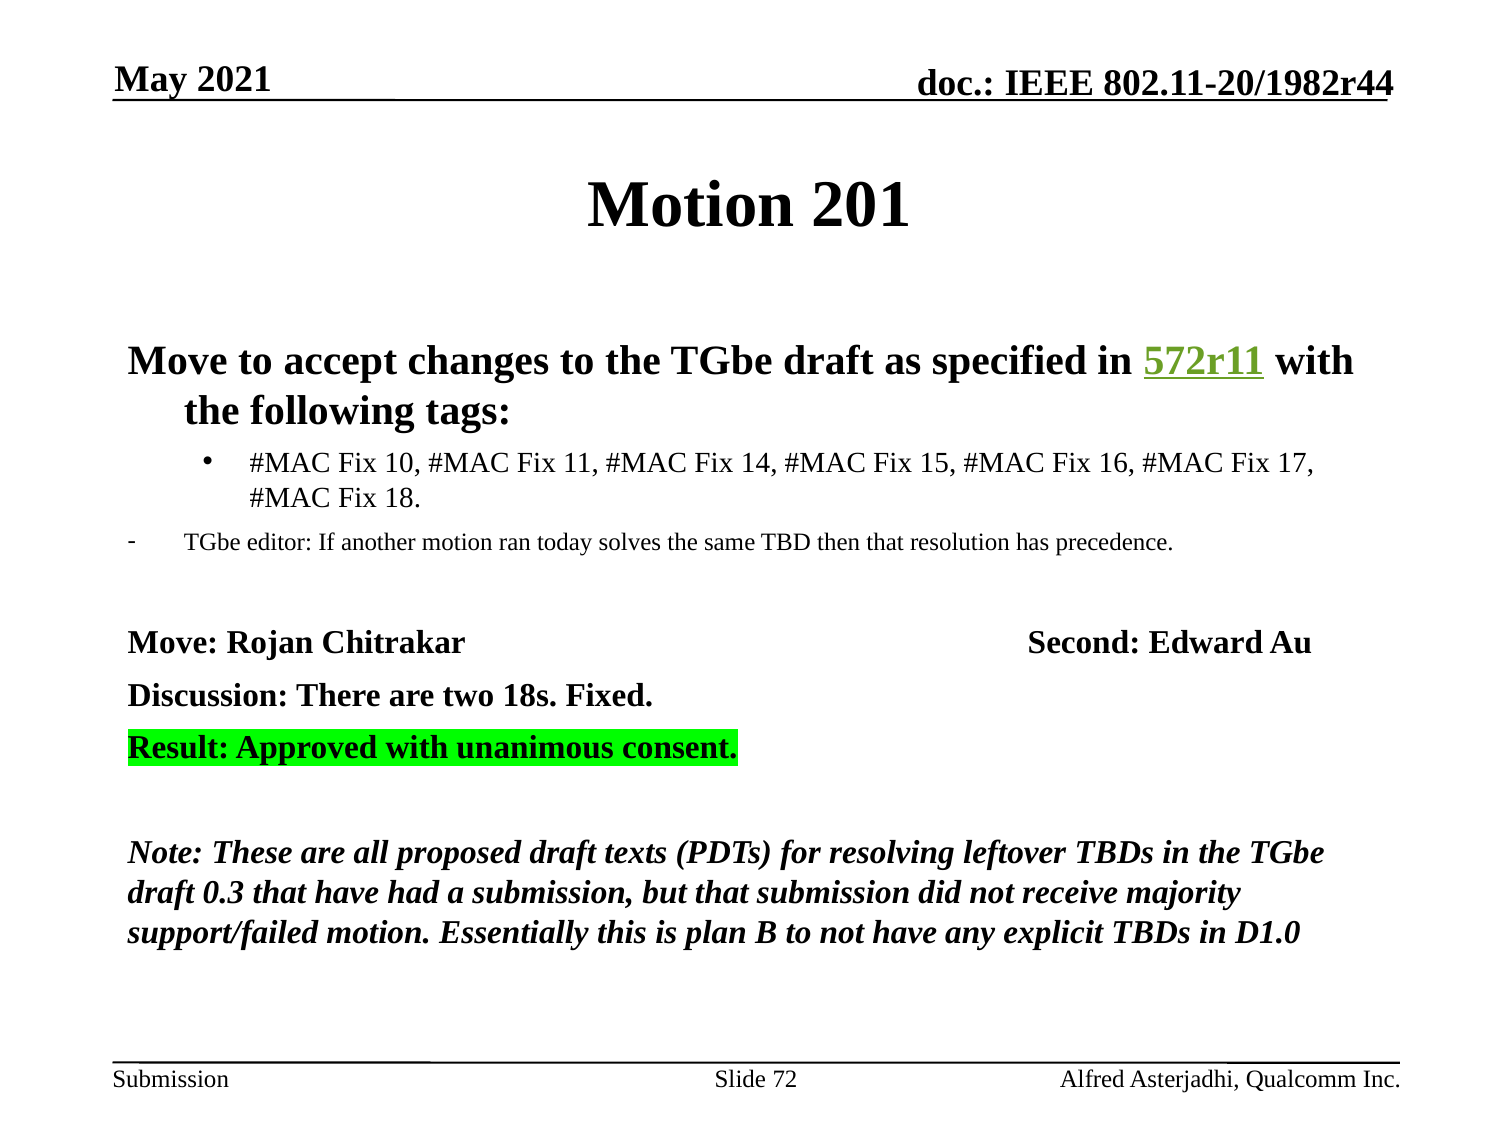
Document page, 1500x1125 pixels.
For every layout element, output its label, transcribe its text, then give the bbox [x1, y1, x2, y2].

slide_number Slide 72 [712, 1061, 800, 1123]
list Move to accept changes to the TGbe draft as specified in 572r11 with the following tags: #MAC Fix 10, #MAC Fix 11, #MAC Fix 14, #MAC Fix 15, #MAC Fix 16, #MAC Fix 17, #MAC Fix 18. TGbe editor: If another motion ran today solves the same TBD then that resolution has precedence. Move: Rojan Chitrakar Second: Edward Au Discussion: There are two 18s. Fixed. Result: Approved with unanimous consent. Note: These are all proposed draft texts (PDTs) for resolving leftover TBDs in the TGbe draft 0.3 that have had a submission, but that submission did not receive majority support/failed motion. Essentially this is plan B to not have any explicit TBDs in D1.0 [112, 324, 1388, 1000]
footer Alfred Asterjadhi, Qualcomm Inc. [878, 1061, 1402, 1093]
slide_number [114, 54, 423, 100]
title Motion 201 [112, 112, 1388, 288]
